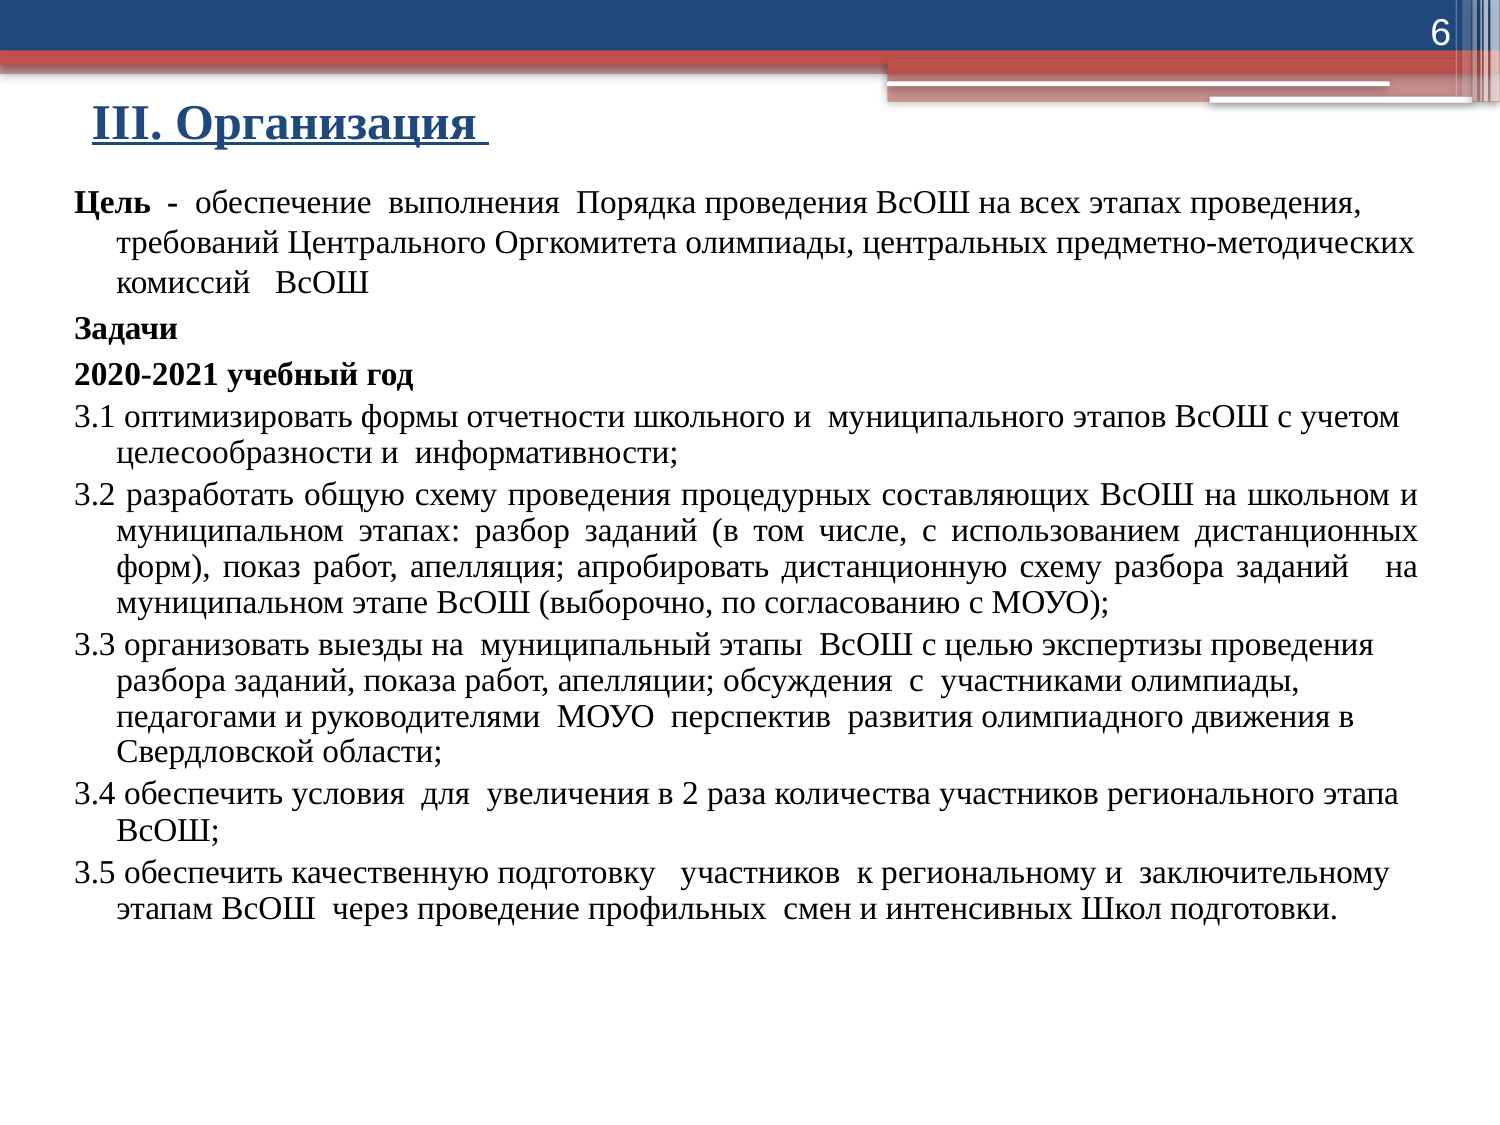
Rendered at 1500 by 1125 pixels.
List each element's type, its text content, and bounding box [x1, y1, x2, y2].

list Цель - обеспечение выполнения Порядка проведения ВсОШ на всех этапах проведения, требований Центрального Оргкомитета олимпиады, центральных предметно-методических комиссий ВсОШ Задачи 2020-2021 учебный год 3.1 оптимизировать формы отчетности школьного и муниципального этапов ВсОШ с учетом целесообразности и информативности; 3.2 разработать общую схему проведения процедурных составляющих ВсОШ на школьном и муниципальном этапах: разбор заданий (в том числе, с использованием дистанционных форм), показ работ, апелляция; апробировать дистанционную схему разбора заданий на муниципальном этапе ВсОШ (выборочно, по согласованию с МОУО); 3.3 организовать выезды на муниципальный этапы ВсОШ с целью экспертизы проведения разбора заданий, показа работ, апелляции; обсуждения с участниками олимпиады, педагогами и руководителями МОУО перспектив развития олимпиадного движения в Свердловской области; 3.4 обеспечить условия для увеличения в 2 раза количества участников регионального этапа ВсОШ; 3.5 обеспечить качественную подготовку участников к региональному и заключительному этапам ВсОШ через проведение профильных смен и интенсивных Школ подготовки. [41, 172, 1436, 1053]
title III. Организация [76, 77, 1427, 161]
slide_number 6 [1340, 0, 1466, 61]
